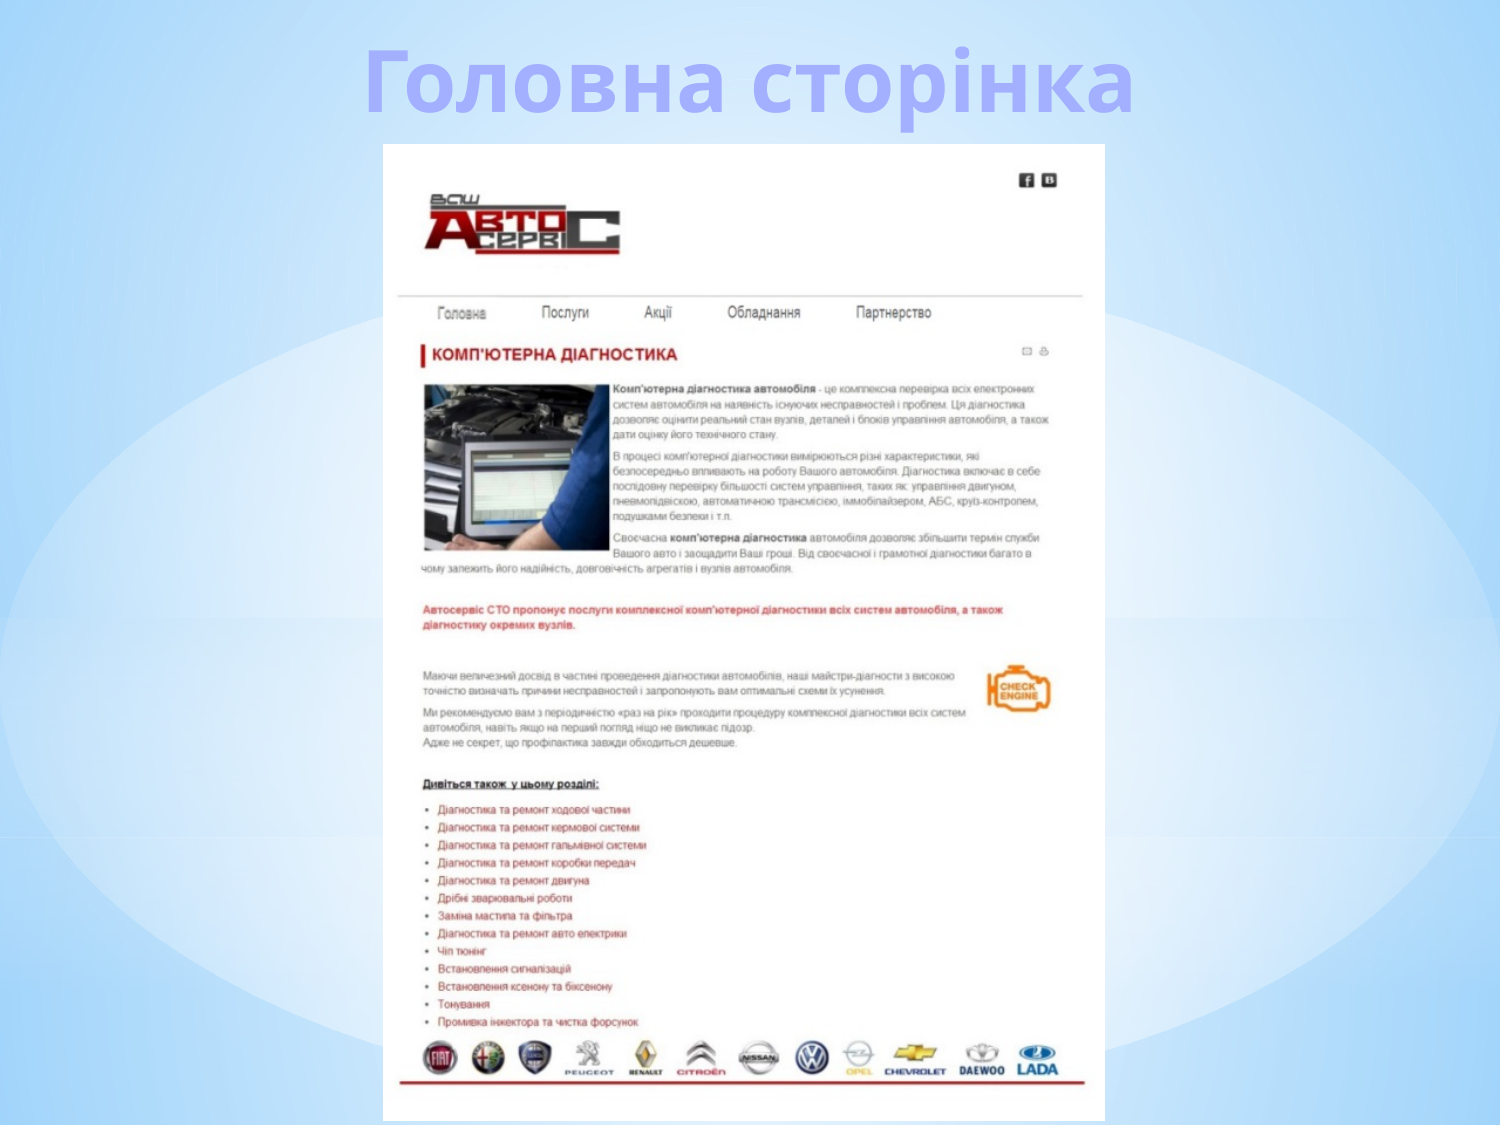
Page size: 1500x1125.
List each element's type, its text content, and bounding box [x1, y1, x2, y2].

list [383, 144, 1105, 1121]
title Головна сторінка [324, 19, 1175, 161]
